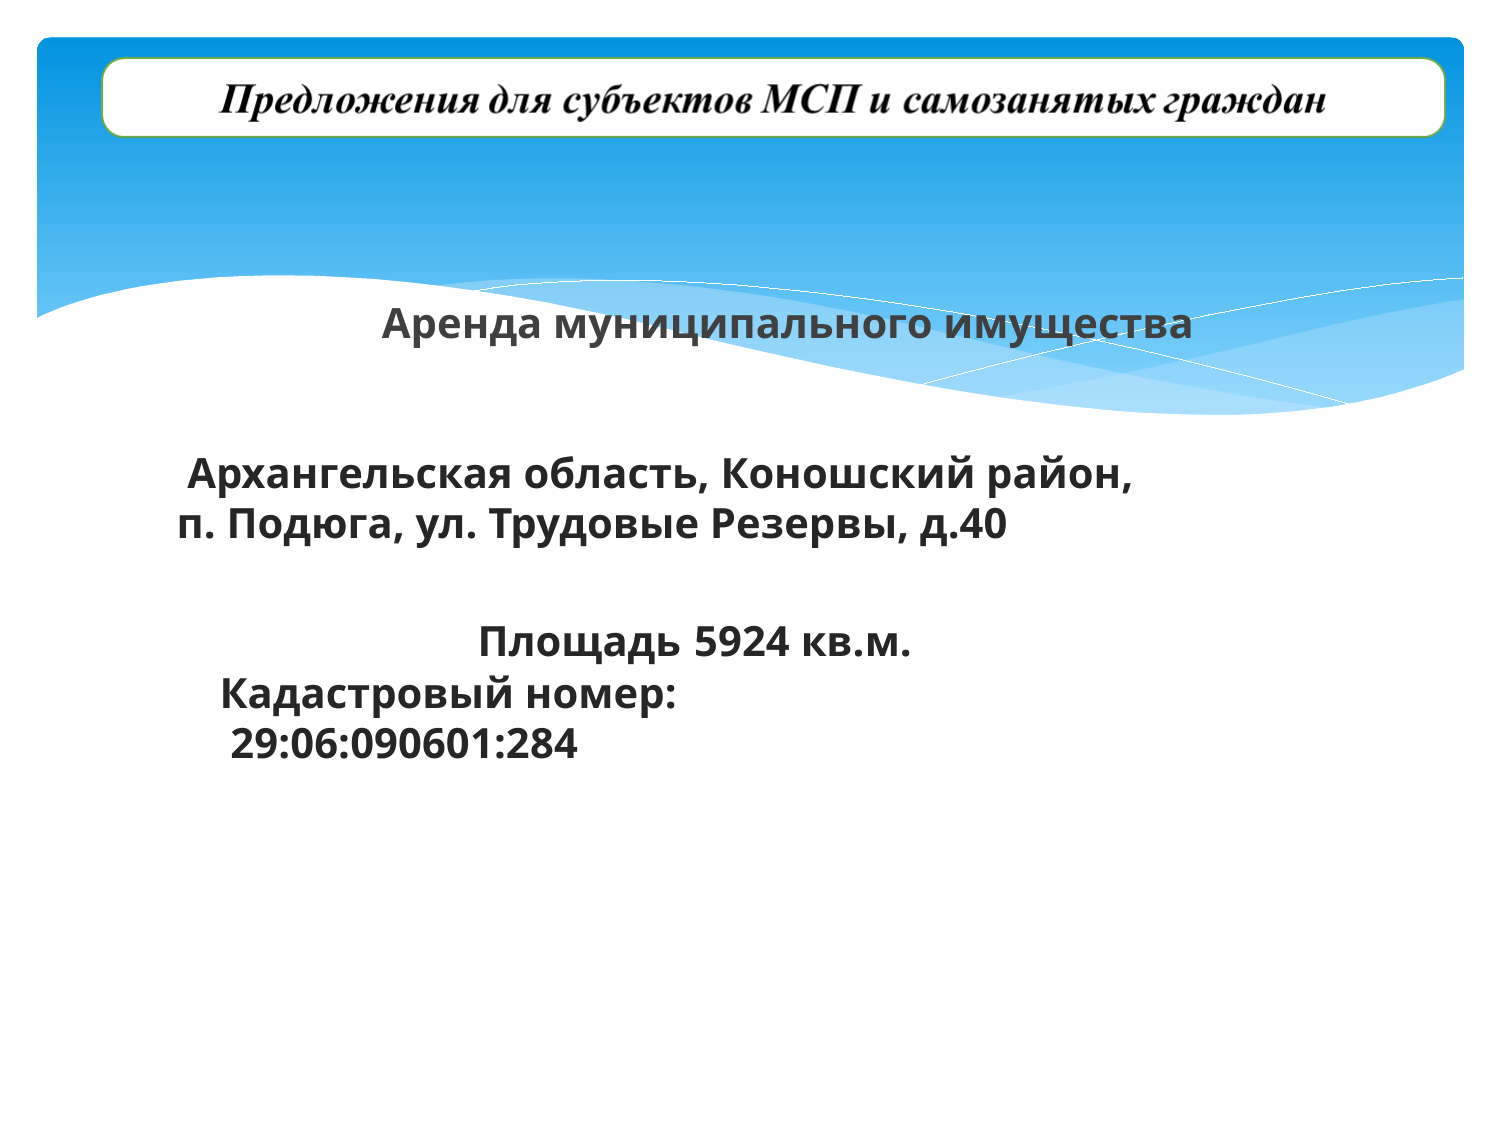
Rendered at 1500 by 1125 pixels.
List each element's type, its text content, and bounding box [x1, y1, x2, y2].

list Аренда муниципального имущества Архангельская область, Коношский район, п. Подюга, ул. Трудовые Резервы, д.40 Площадь 5924 кв.м. Кадастровый номер: 29:06:090601:284 [118, 239, 1428, 1016]
picture [100, 58, 1446, 148]
